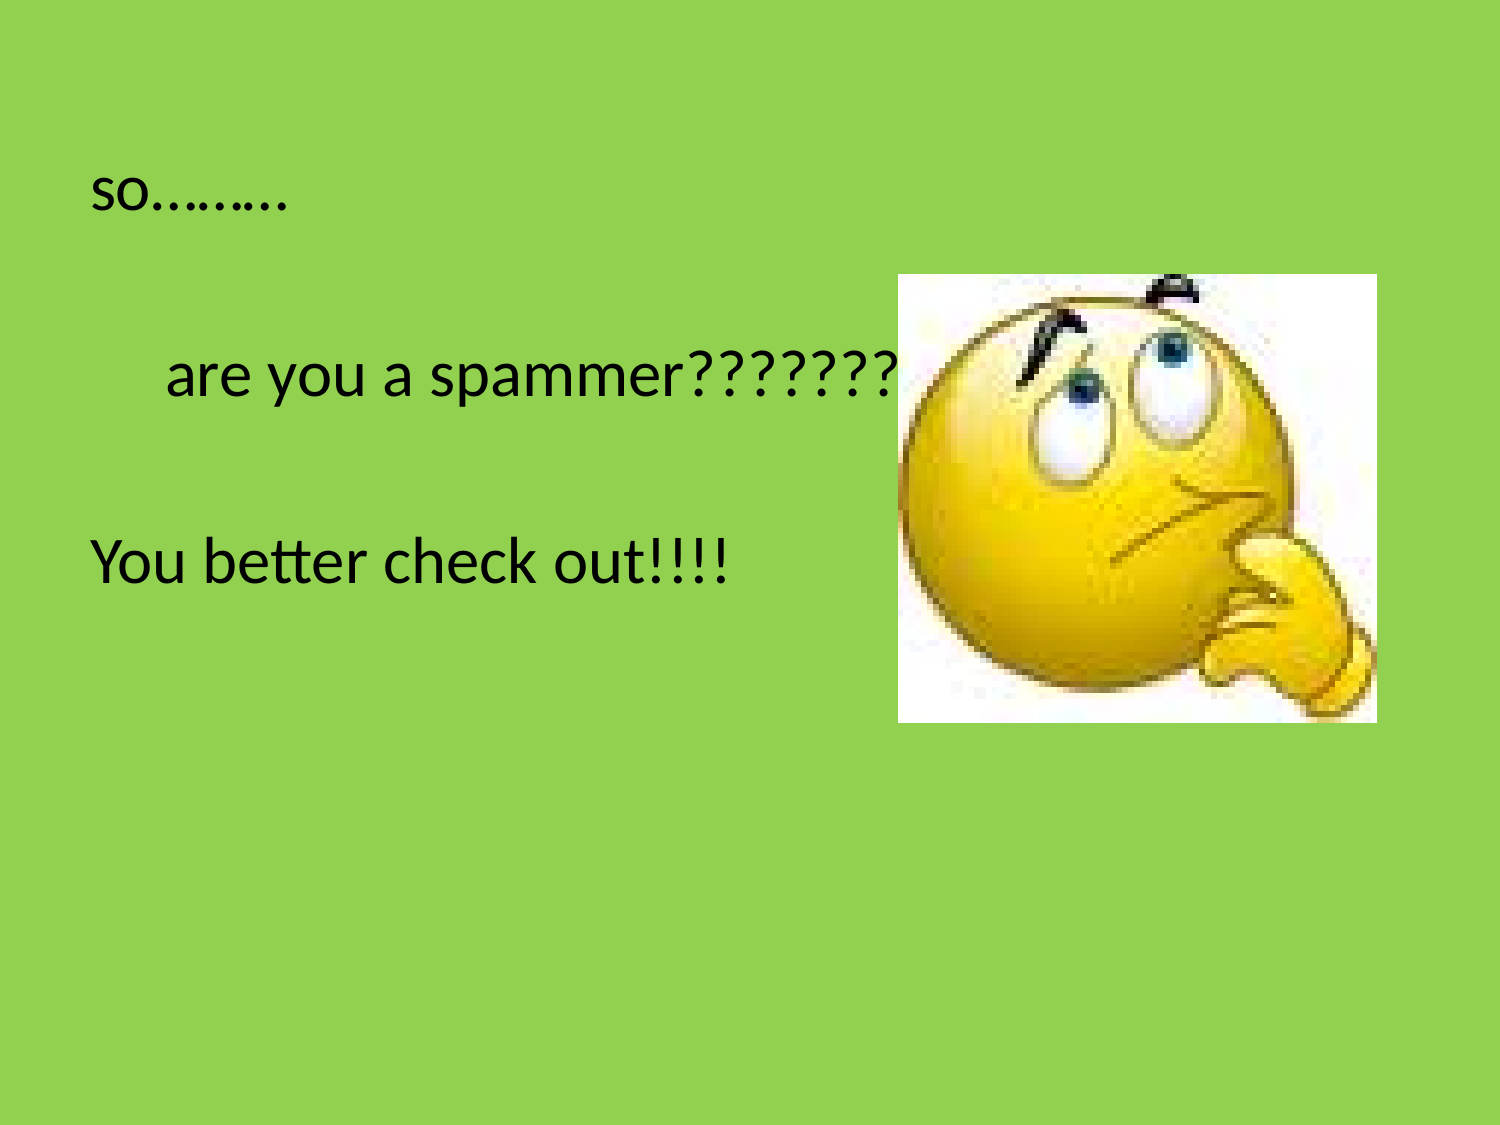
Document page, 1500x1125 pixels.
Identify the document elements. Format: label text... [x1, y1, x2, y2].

list so……… are you a spammer????????? You better check out!!!! [75, 135, 1425, 1005]
picture [897, 274, 1377, 724]
